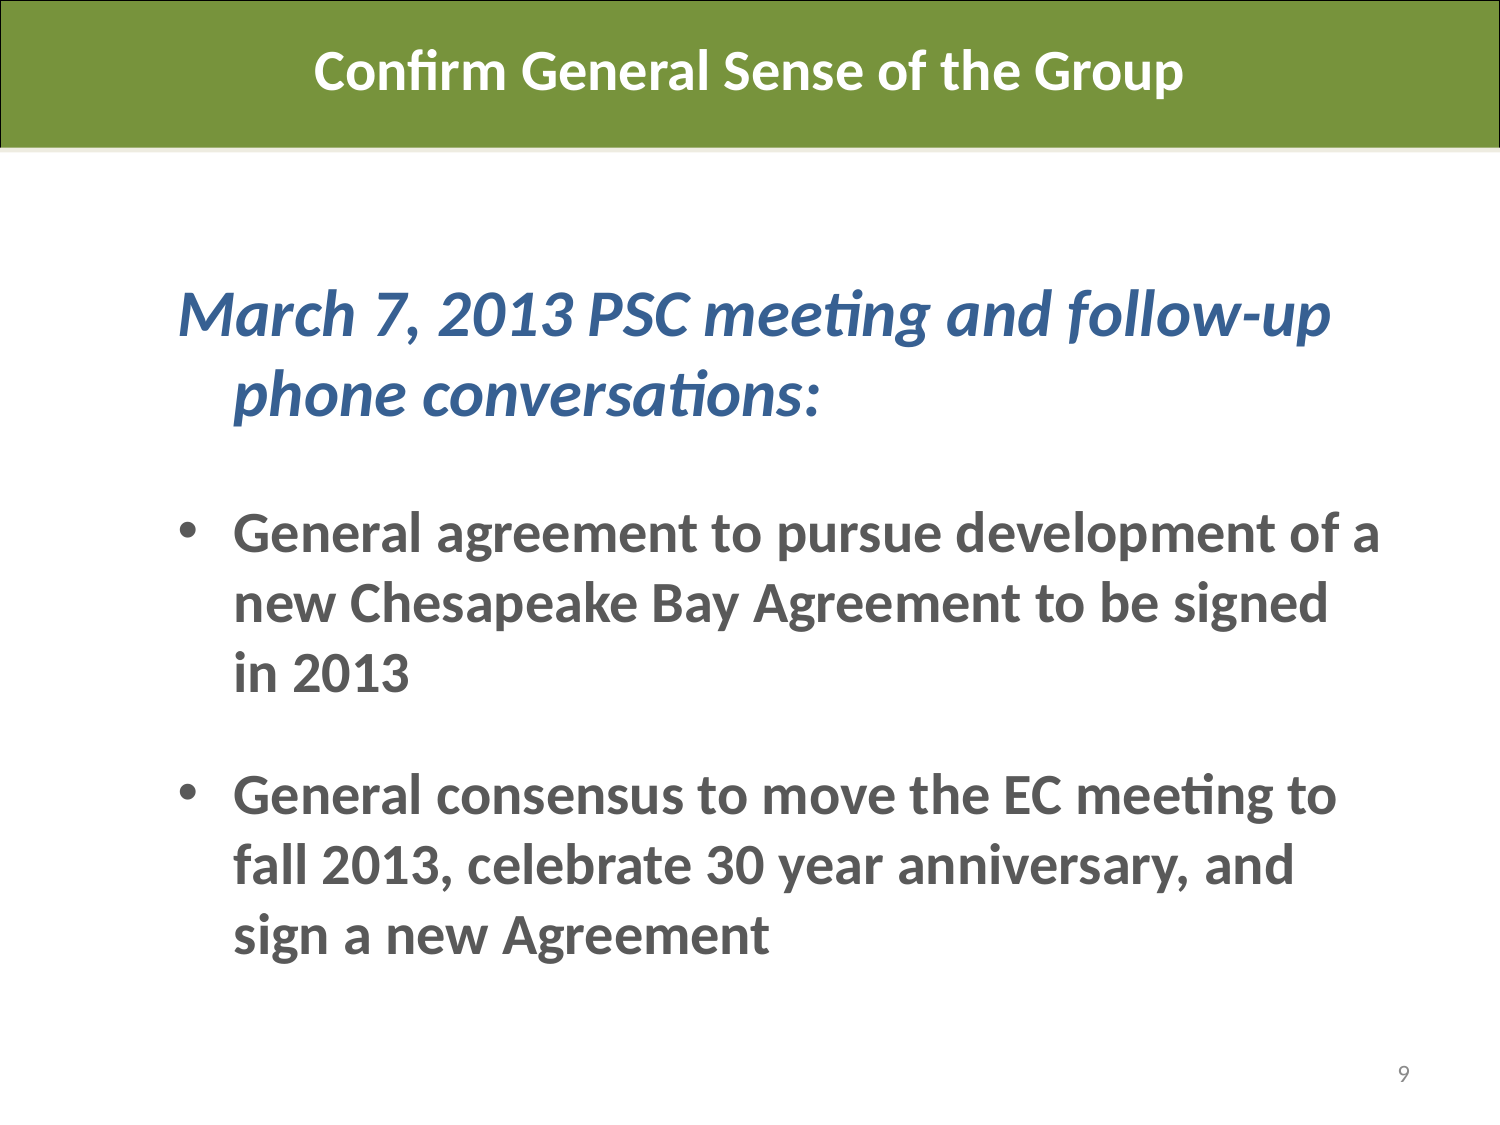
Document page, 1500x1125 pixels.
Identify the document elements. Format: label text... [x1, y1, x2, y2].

list March 7, 2013 PSC meeting and follow-up phone conversations: General agreement to pursue development of a new Chesapeake Bay Agreement to be signed in 2013 General consensus to move the EC meeting to fall 2013, celebrate 30 year anniversary, and sign a new Agreement [162, 262, 1400, 988]
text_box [0, 0, 1500, 151]
slide_number 9 [1074, 1042, 1425, 1103]
